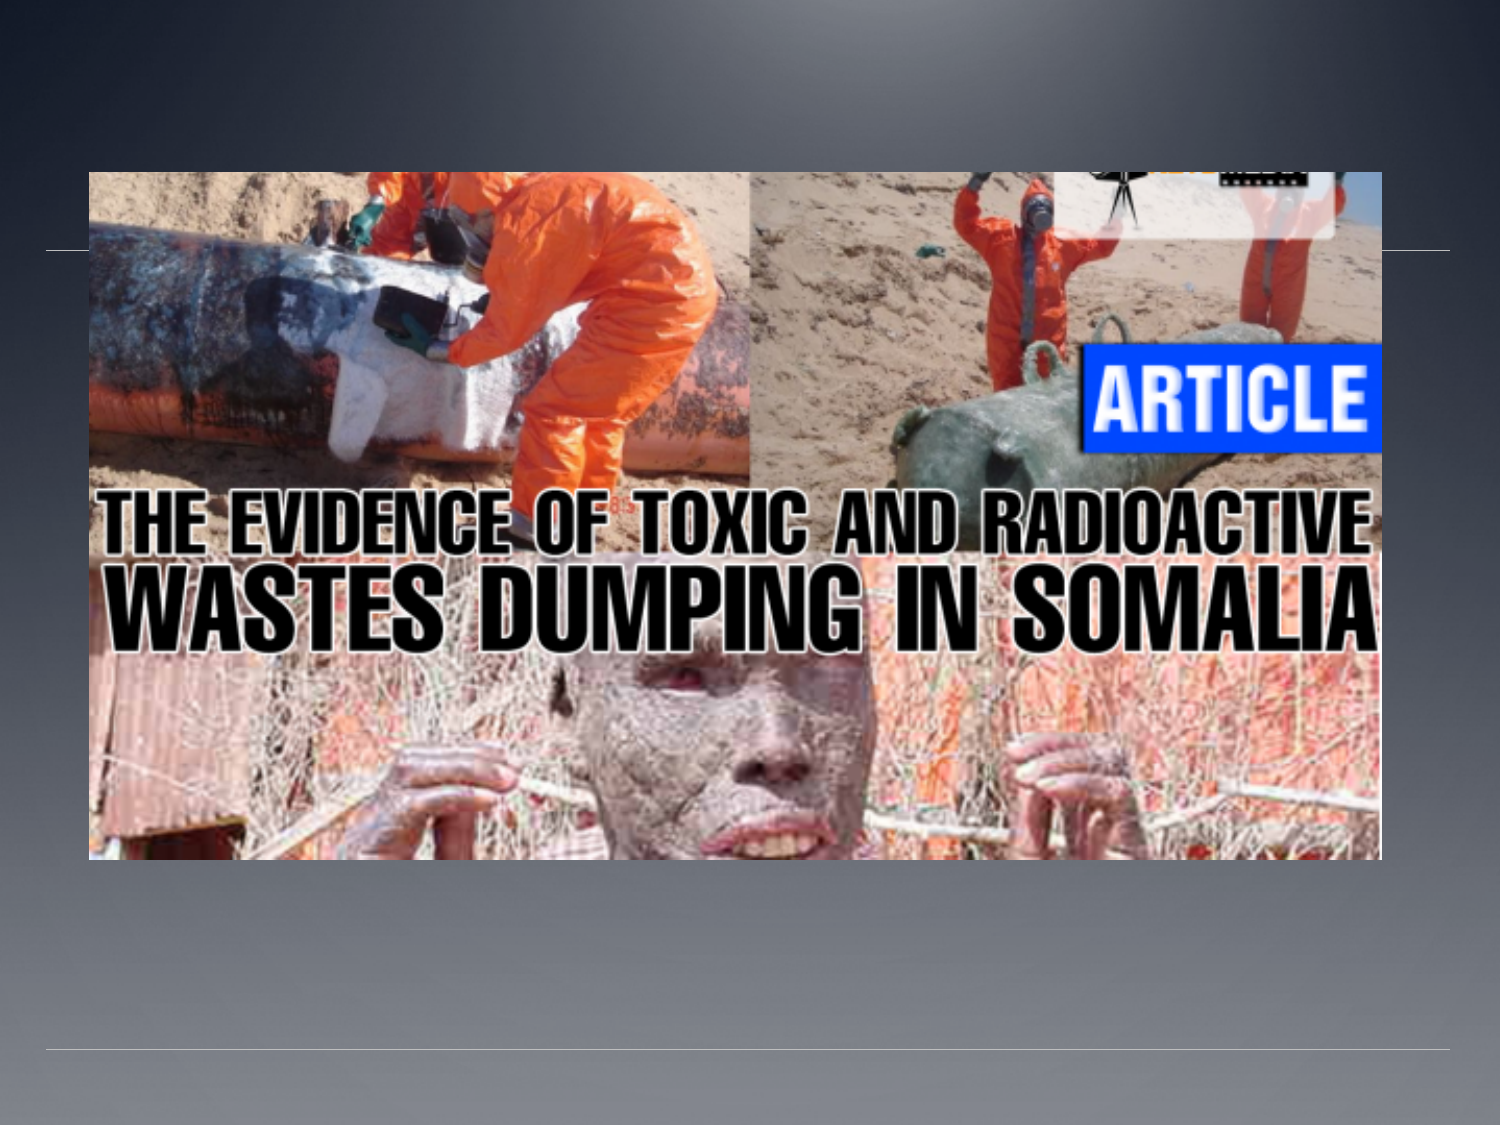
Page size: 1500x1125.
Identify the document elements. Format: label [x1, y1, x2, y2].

picture [87, 170, 1384, 862]
